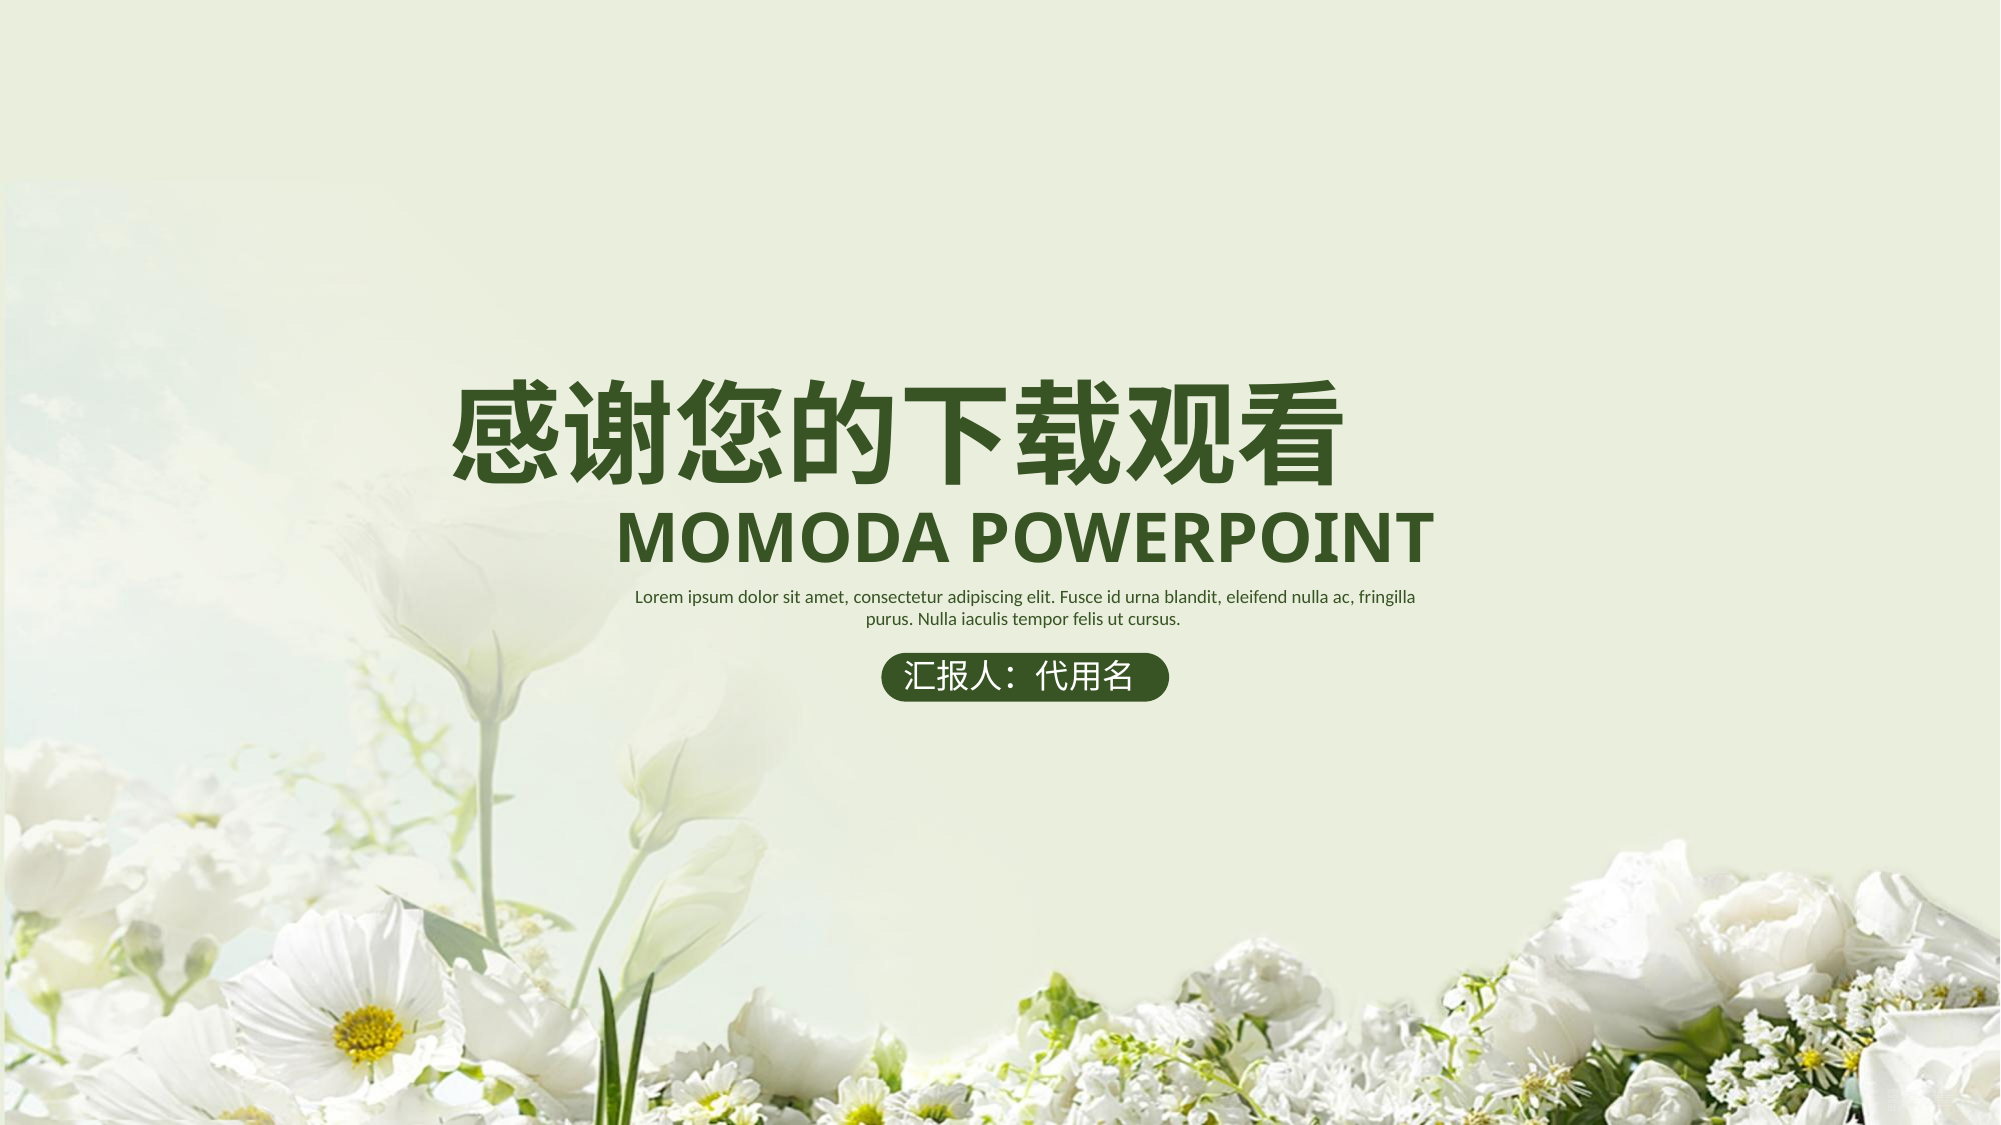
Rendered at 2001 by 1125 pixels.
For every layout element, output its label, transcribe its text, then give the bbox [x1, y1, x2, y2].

text_box [1159, 656, 1171, 699]
text_box 汇报人：代用名 [891, 649, 1159, 701]
text_box 感谢您的下载观看 [437, 357, 1613, 504]
text_box [880, 656, 891, 698]
picture [0, 0, 2001, 1125]
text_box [619, 488, 1432, 636]
